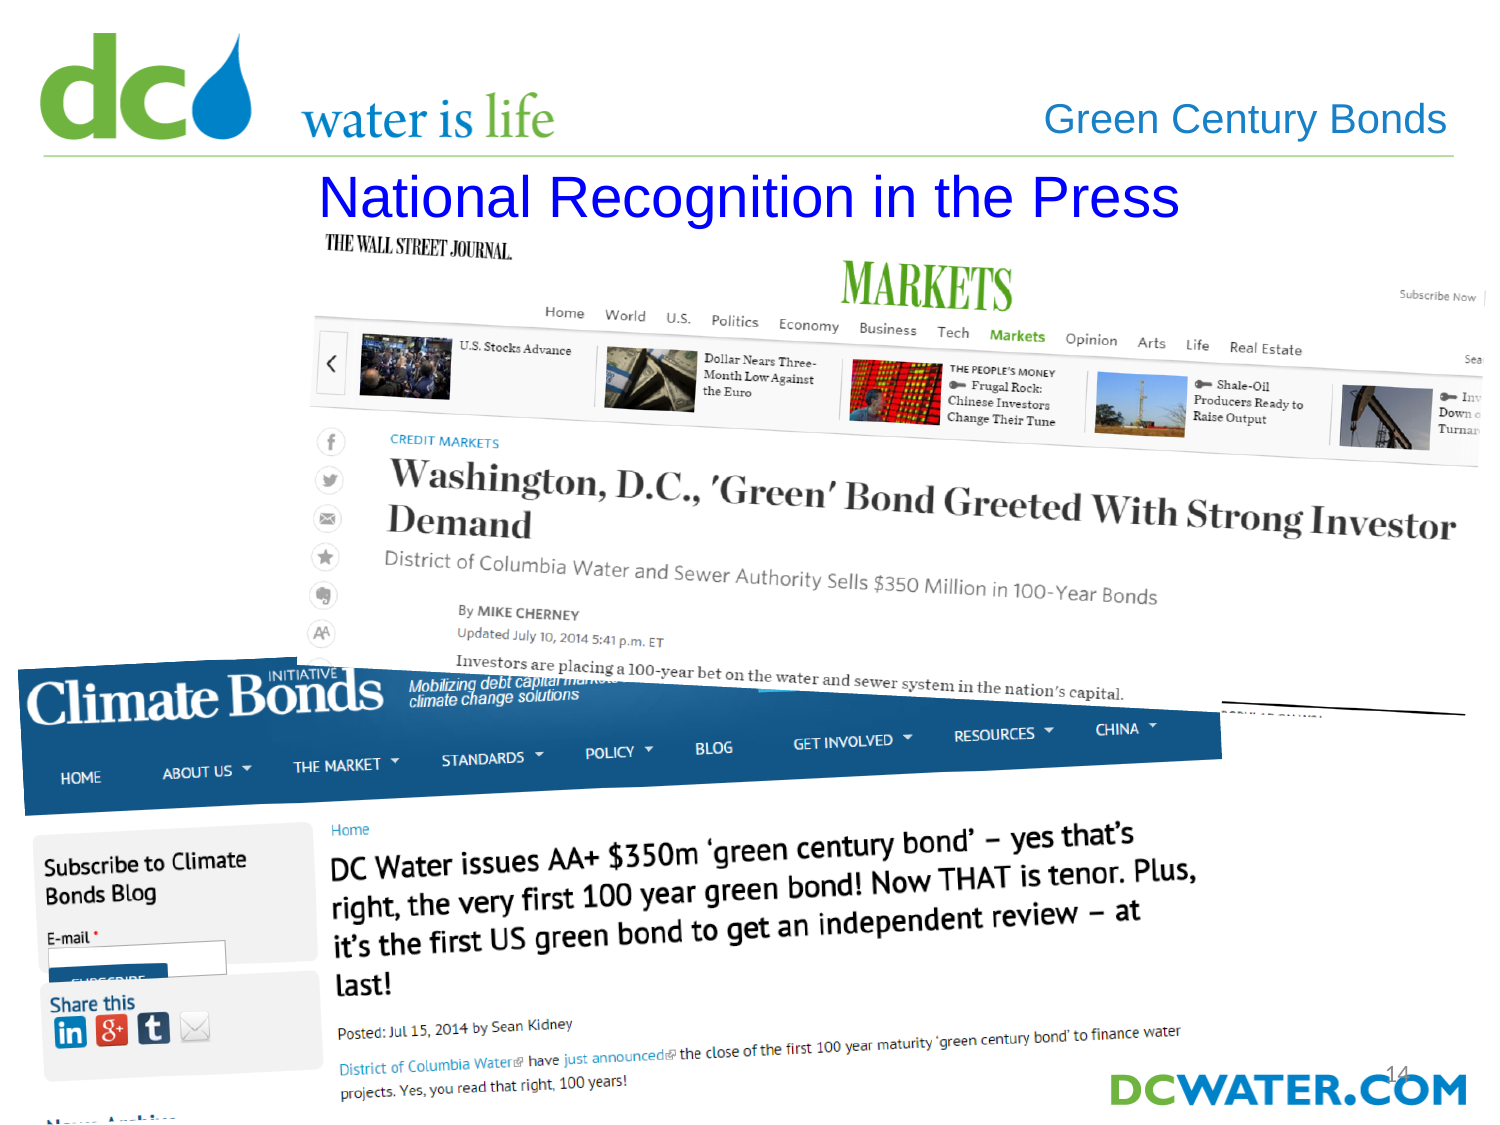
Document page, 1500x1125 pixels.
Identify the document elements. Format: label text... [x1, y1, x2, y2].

text_box Green Century Bonds [637, 84, 1463, 150]
slide_number 14 [1230, 1042, 1425, 1103]
picture [0, 237, 1500, 1125]
text_box National Recognition in the Press [0, 151, 1500, 237]
picture [0, 0, 1500, 151]
